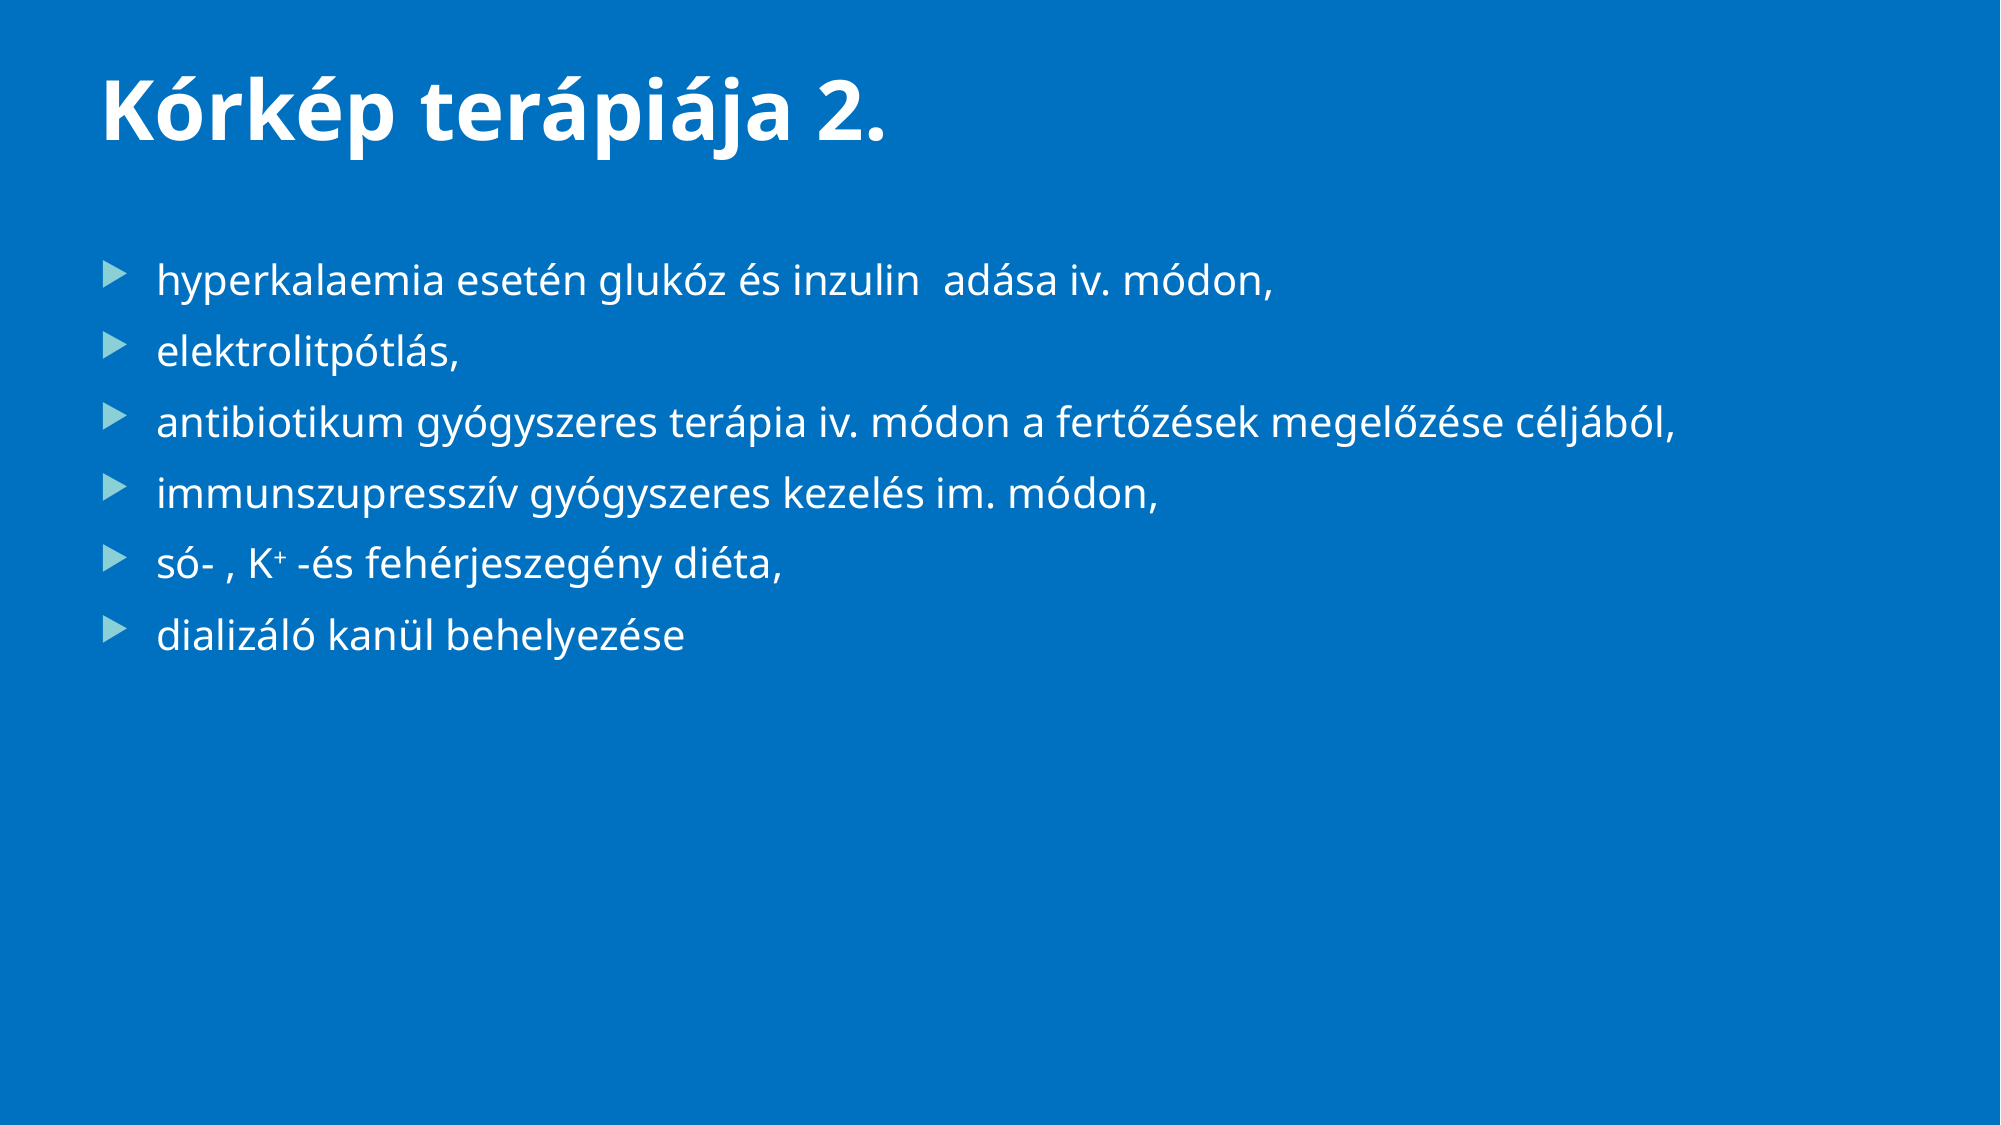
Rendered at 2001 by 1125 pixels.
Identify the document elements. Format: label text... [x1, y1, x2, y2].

title Kórkép terápiája 2. [84, 50, 1435, 200]
list hyperkalaemia esetén glukóz és inzulin adása iv. módon, elektrolitpótlás, antibiotikum gyógyszeres terápia iv. módon a fertőzések megelőzése céljából, immunszupresszív gyógyszeres kezelés im. módon, só- , K+ -és fehérjeszegény diéta, dializáló kanül behelyezése [84, 246, 2000, 935]
